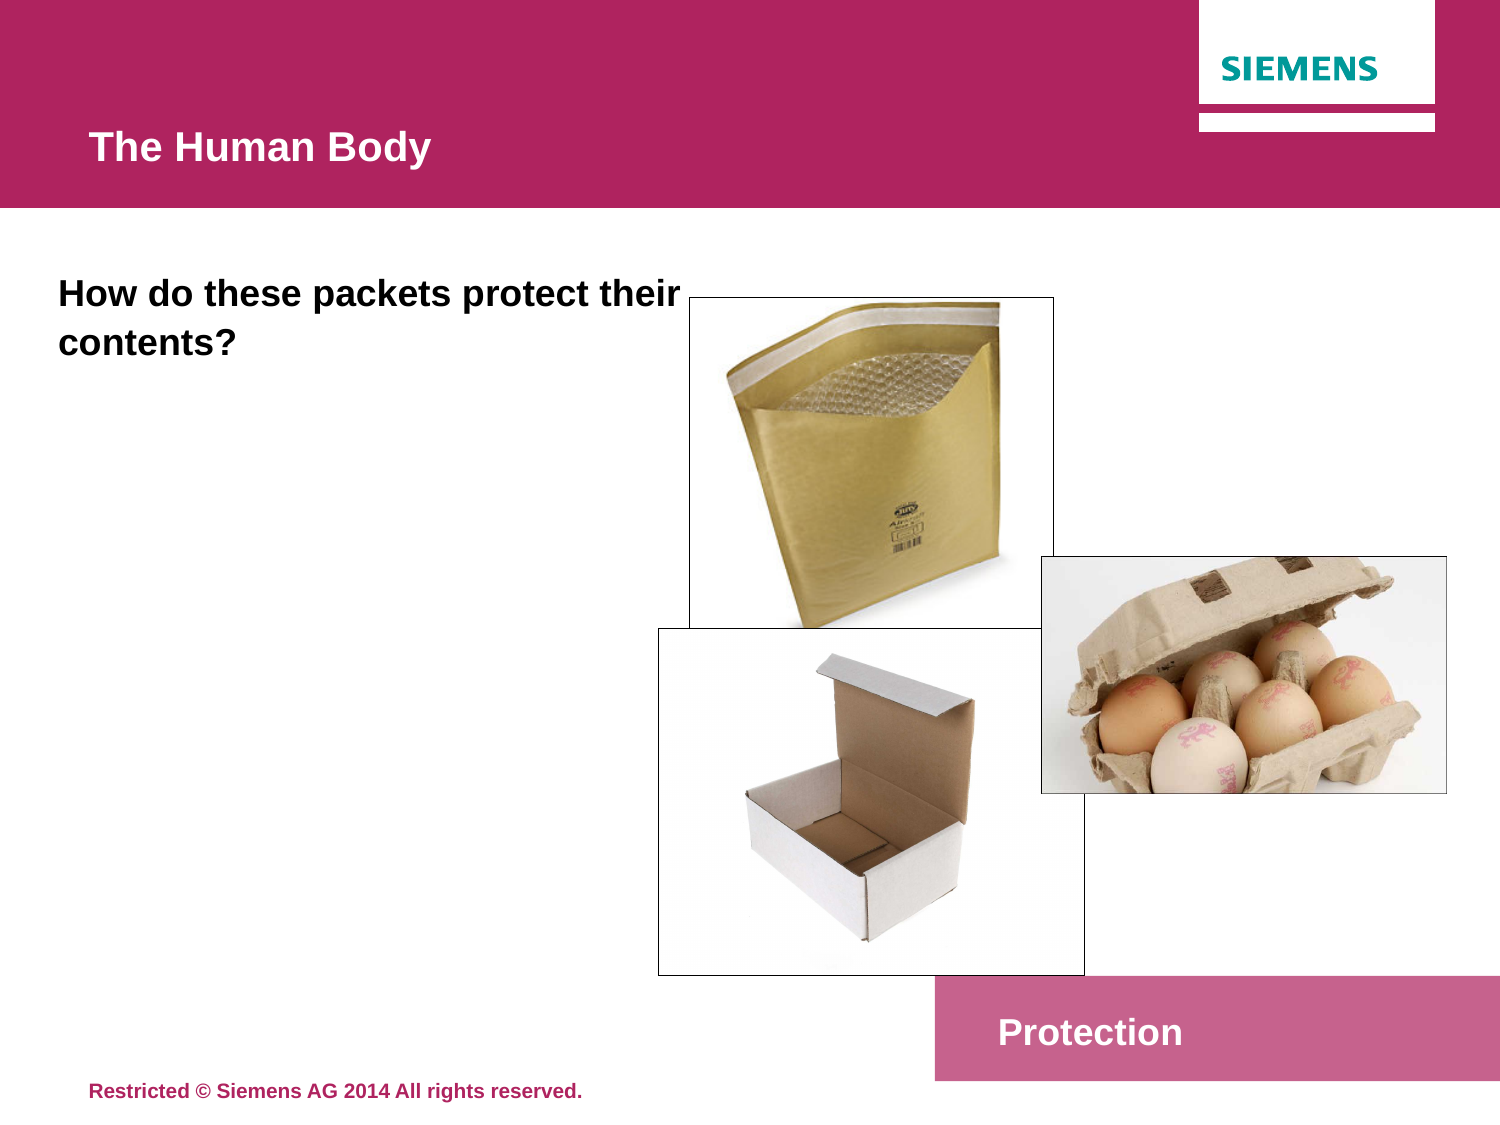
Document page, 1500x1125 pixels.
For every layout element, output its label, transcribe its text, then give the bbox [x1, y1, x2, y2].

text_box How do these packets protect their contents? [58, 264, 853, 364]
title The Human Body [0, 0, 1458, 209]
text_box Protection [997, 1003, 1491, 1075]
picture [658, 296, 1447, 977]
text_box [934, 975, 1500, 1082]
